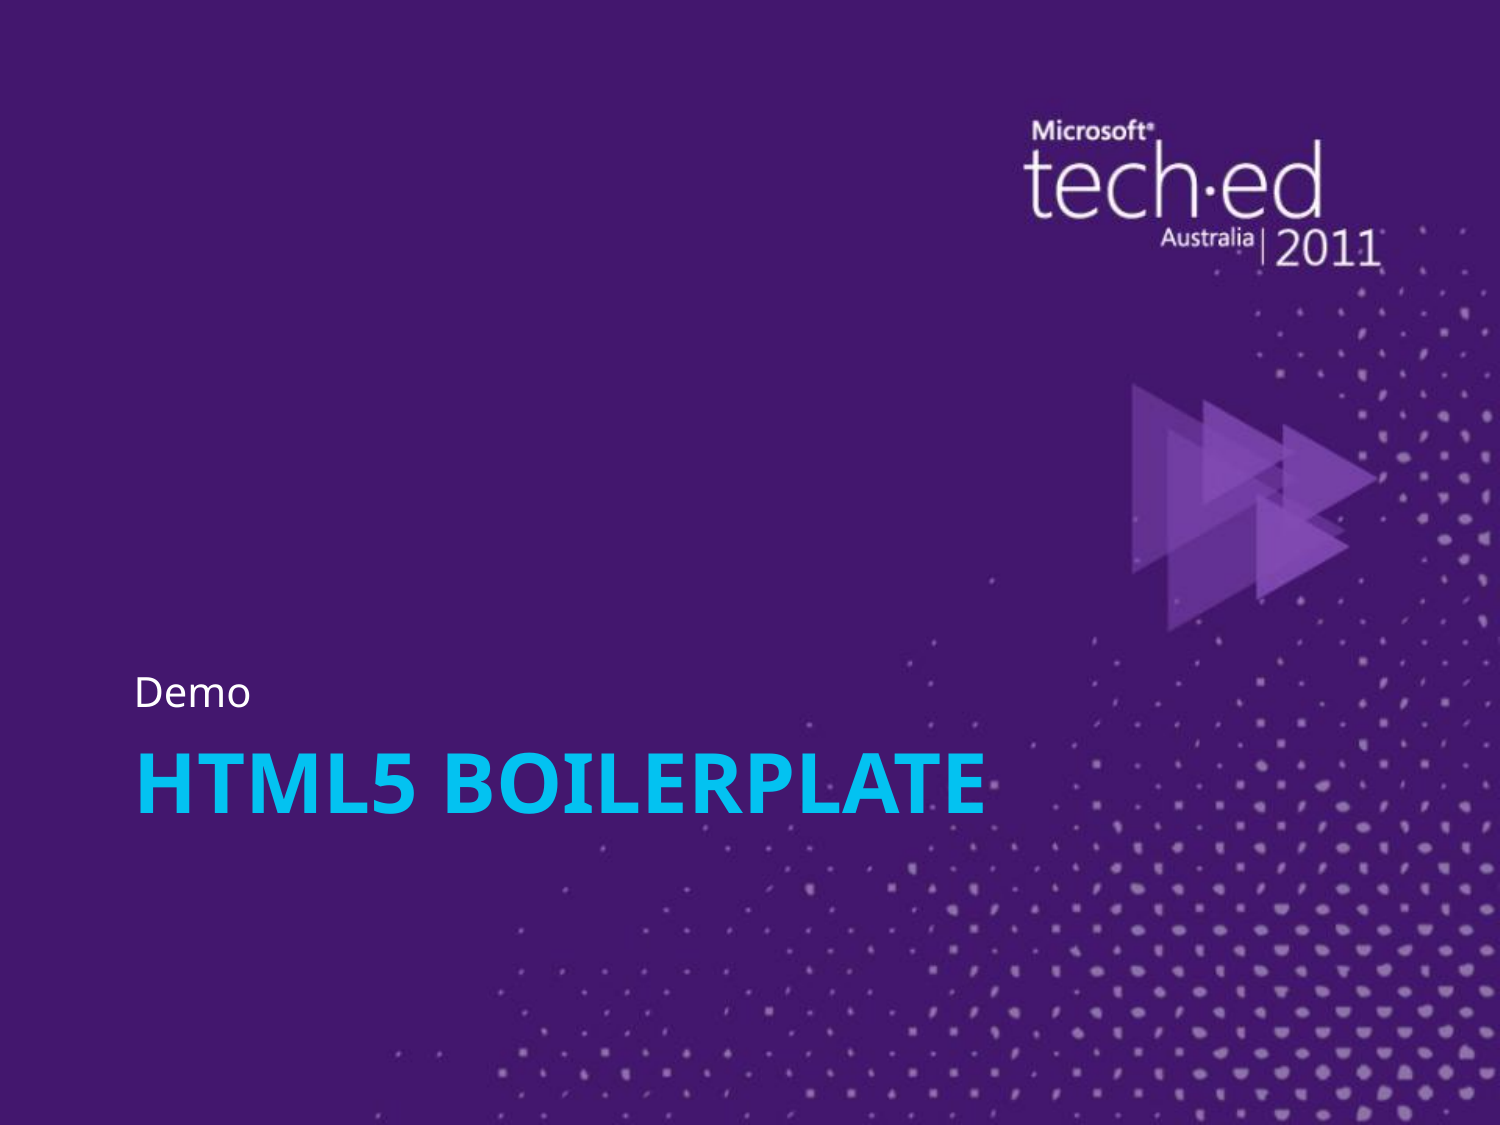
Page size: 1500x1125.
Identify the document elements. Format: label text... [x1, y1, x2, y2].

picture [0, 0, 1500, 1125]
list Demo [118, 476, 1394, 723]
title HTML5 Boilerplate [118, 723, 1394, 947]
